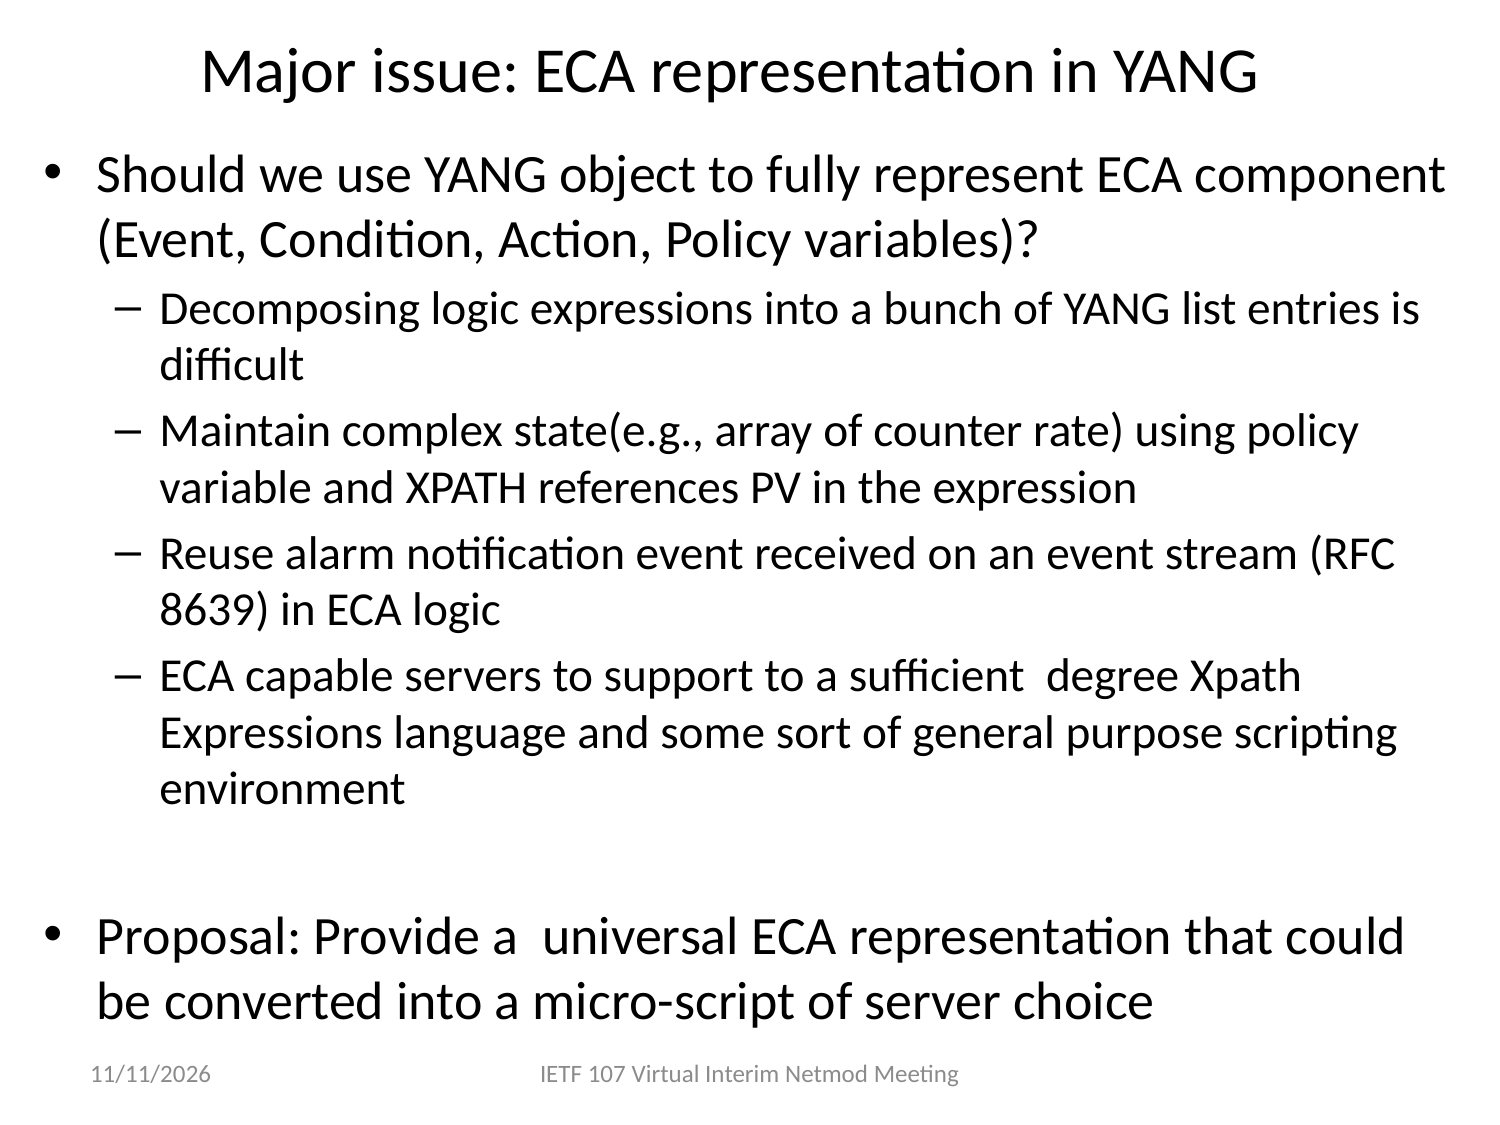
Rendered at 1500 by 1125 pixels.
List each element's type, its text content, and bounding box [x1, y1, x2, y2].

list Should we use YANG object to fully represent ECA component (Event, Condition, Action, Policy variables)? Decomposing logic expressions into a bunch of YANG list entries is difficult Maintain complex state(e.g., array of counter rate) using policy variable and XPATH references PV in the expression Reuse alarm notification event received on an event stream (RFC 8639) in ECA logic ECA capable servers to support to a sufficient degree Xpath Expressions language and some sort of general purpose scripting environment Proposal: Provide a universal ECA representation that could be converted into a micro-script of server choice [28, 130, 1472, 1041]
title Major issue: ECA representation in YANG [17, 20, 1443, 114]
footer IETF 107 Virtual Interim Netmod Meeting [512, 1042, 988, 1103]
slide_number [75, 1042, 425, 1103]
